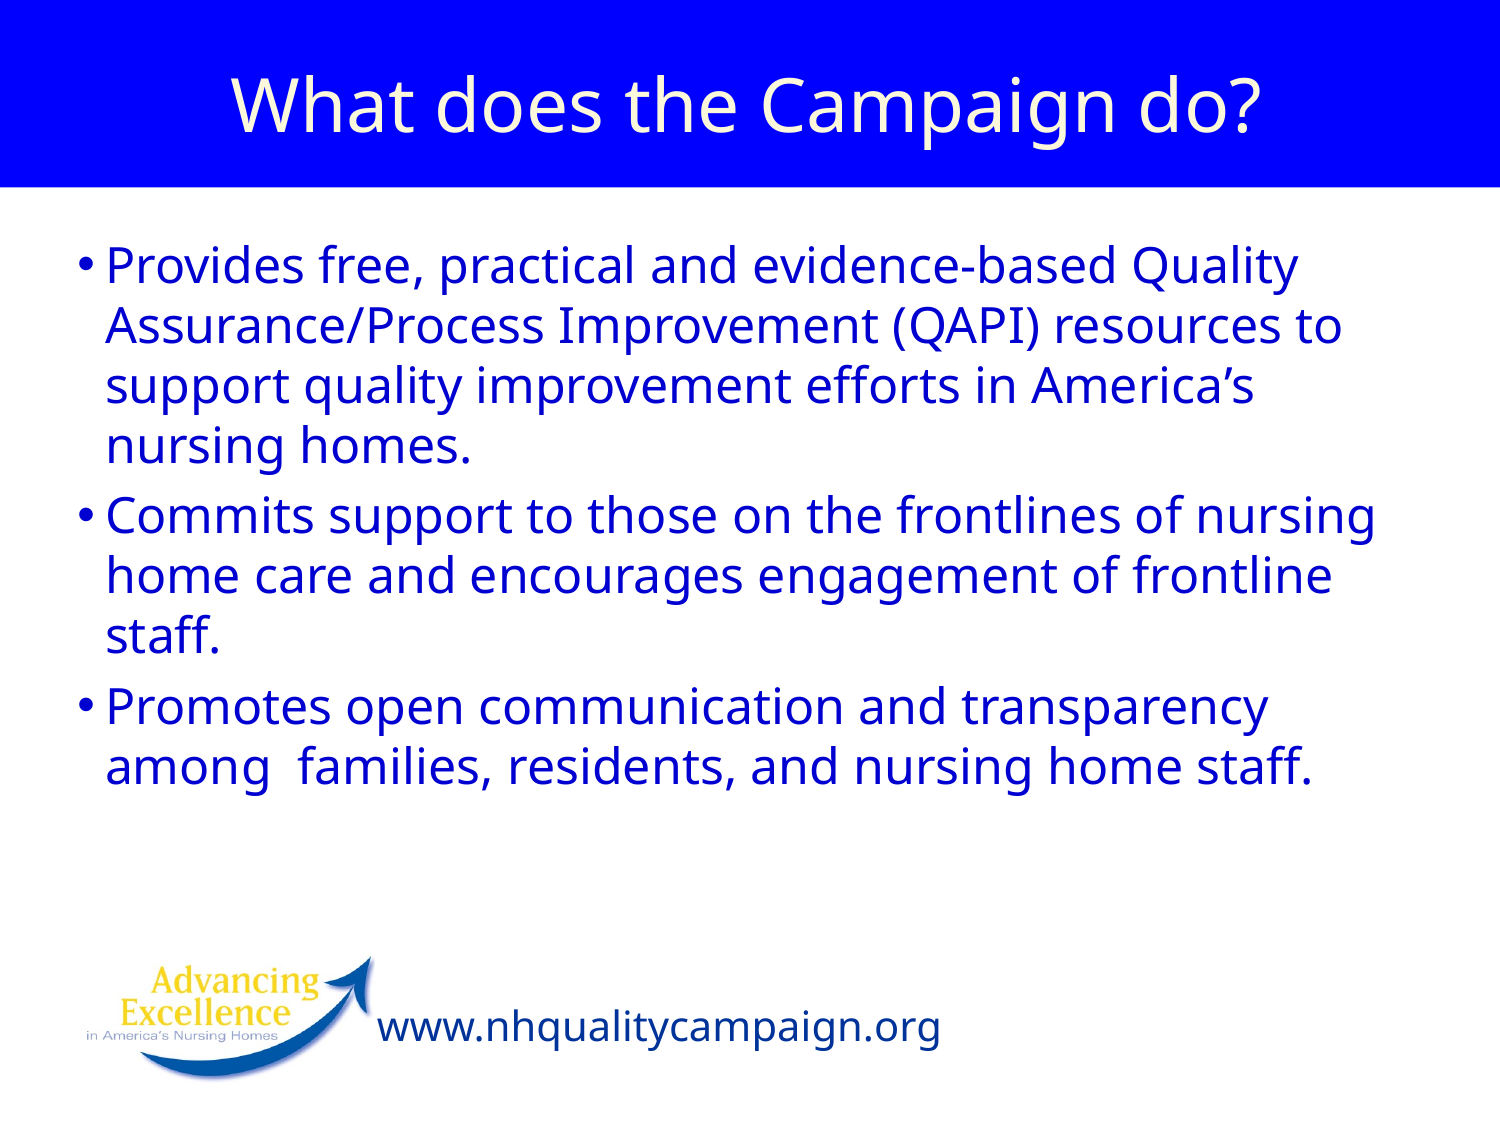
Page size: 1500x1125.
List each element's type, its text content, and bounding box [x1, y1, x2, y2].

title What does the Campaign do? [0, 0, 1500, 188]
list Provides free, practical and evidence-based Quality Assurance/Process Improvement (QAPI) resources to support quality improvement efforts in America’s nursing homes. Commits support to those on the frontlines of nursing home care and encourages engagement of frontline staff. Promotes open communication and transparency among families, residents, and nursing home staff. [62, 224, 1413, 1088]
picture [87, 954, 376, 1084]
